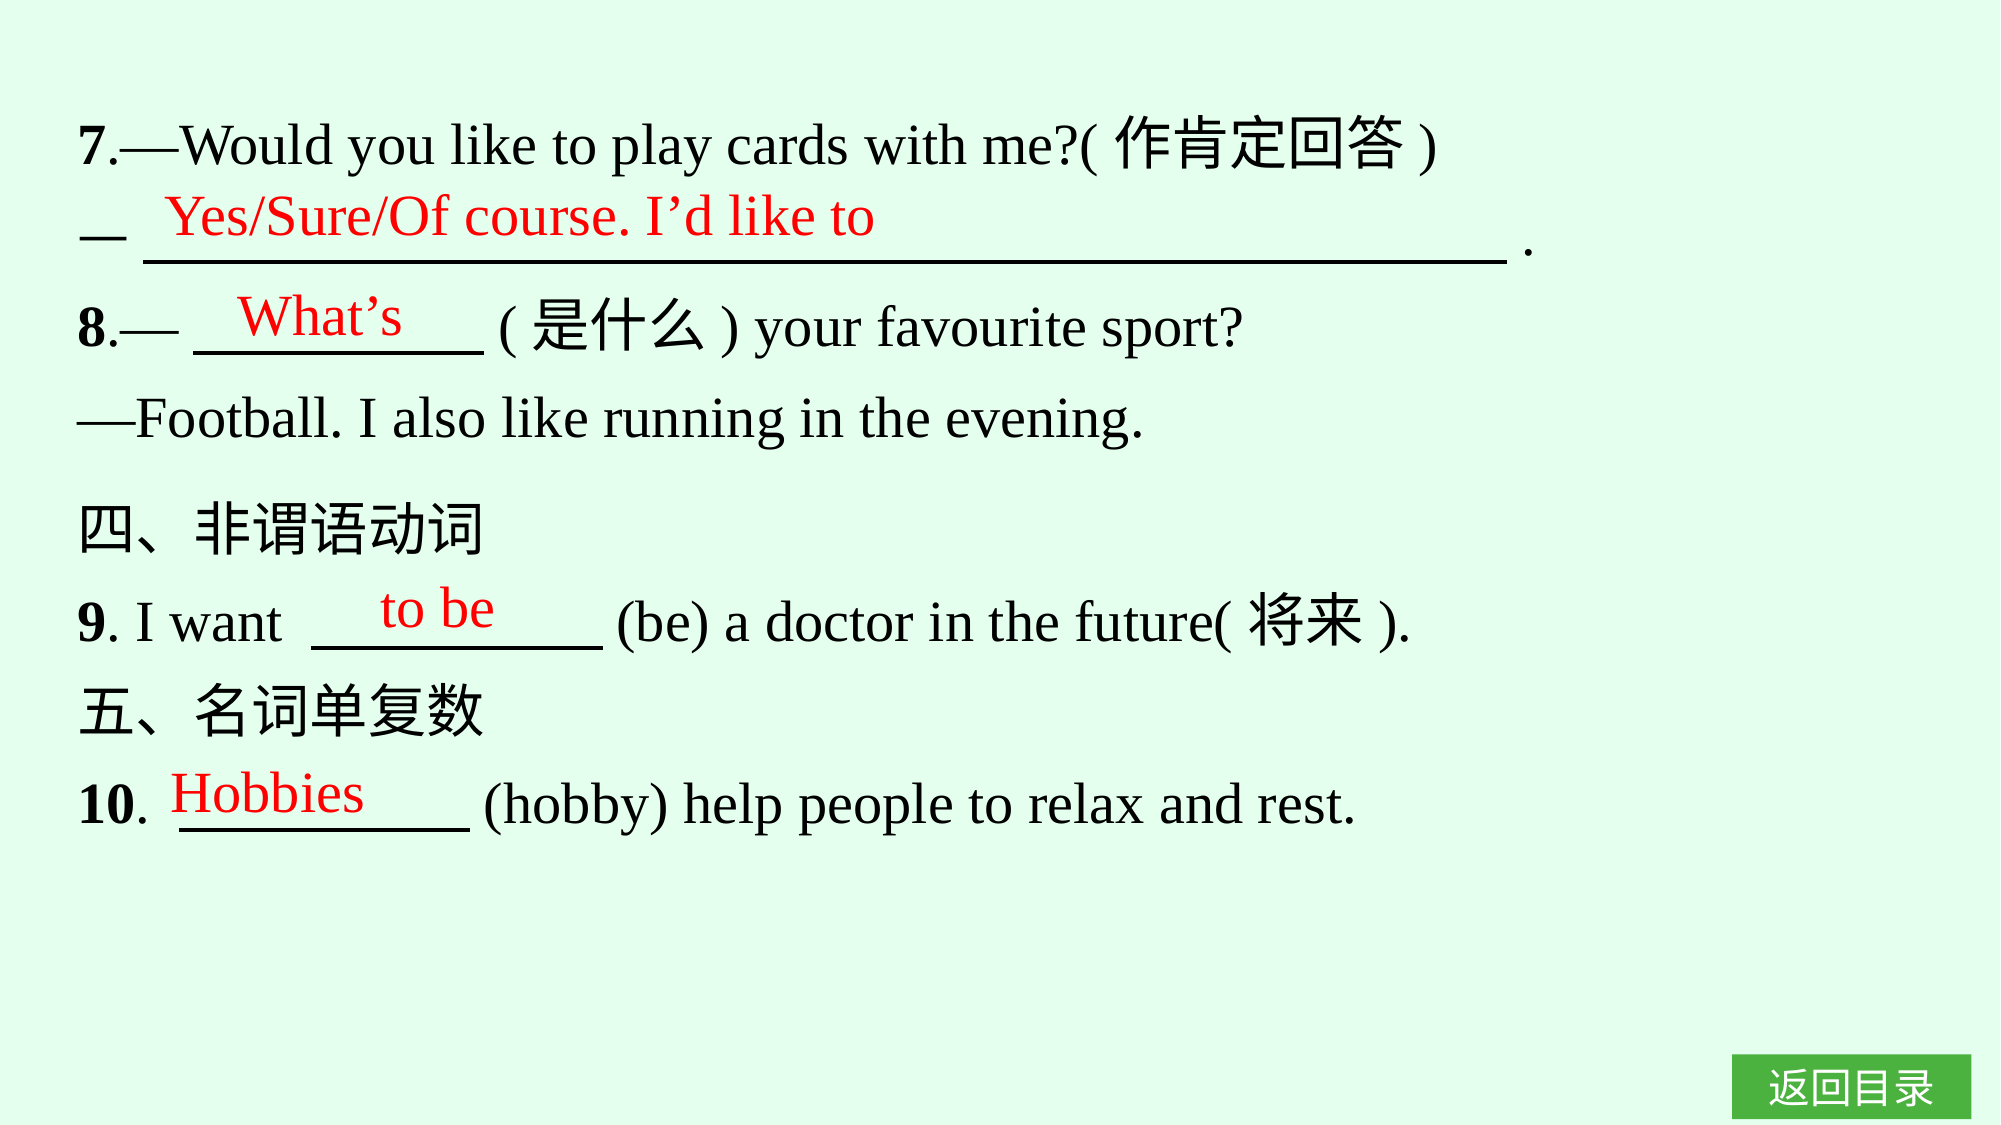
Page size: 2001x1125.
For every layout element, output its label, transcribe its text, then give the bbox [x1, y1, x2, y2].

text_box Yes/Sure/Of course. I’d like to [150, 169, 964, 255]
text_box 四、非谓语动词 9. I want (be) a doctor in the future(将来). 五、名词单复数 10. (hobby) help people to relax and rest. [62, 463, 1938, 843]
text_box What’s [222, 269, 418, 355]
text_box Hobbies [155, 746, 380, 832]
text_box to be [366, 562, 511, 647]
text_box 7.—Would you like to play cards with me?(作肯定回答) — . 8.— (是什么) your favourite sport? —Football. I also like running in the evening. [62, 78, 1938, 457]
